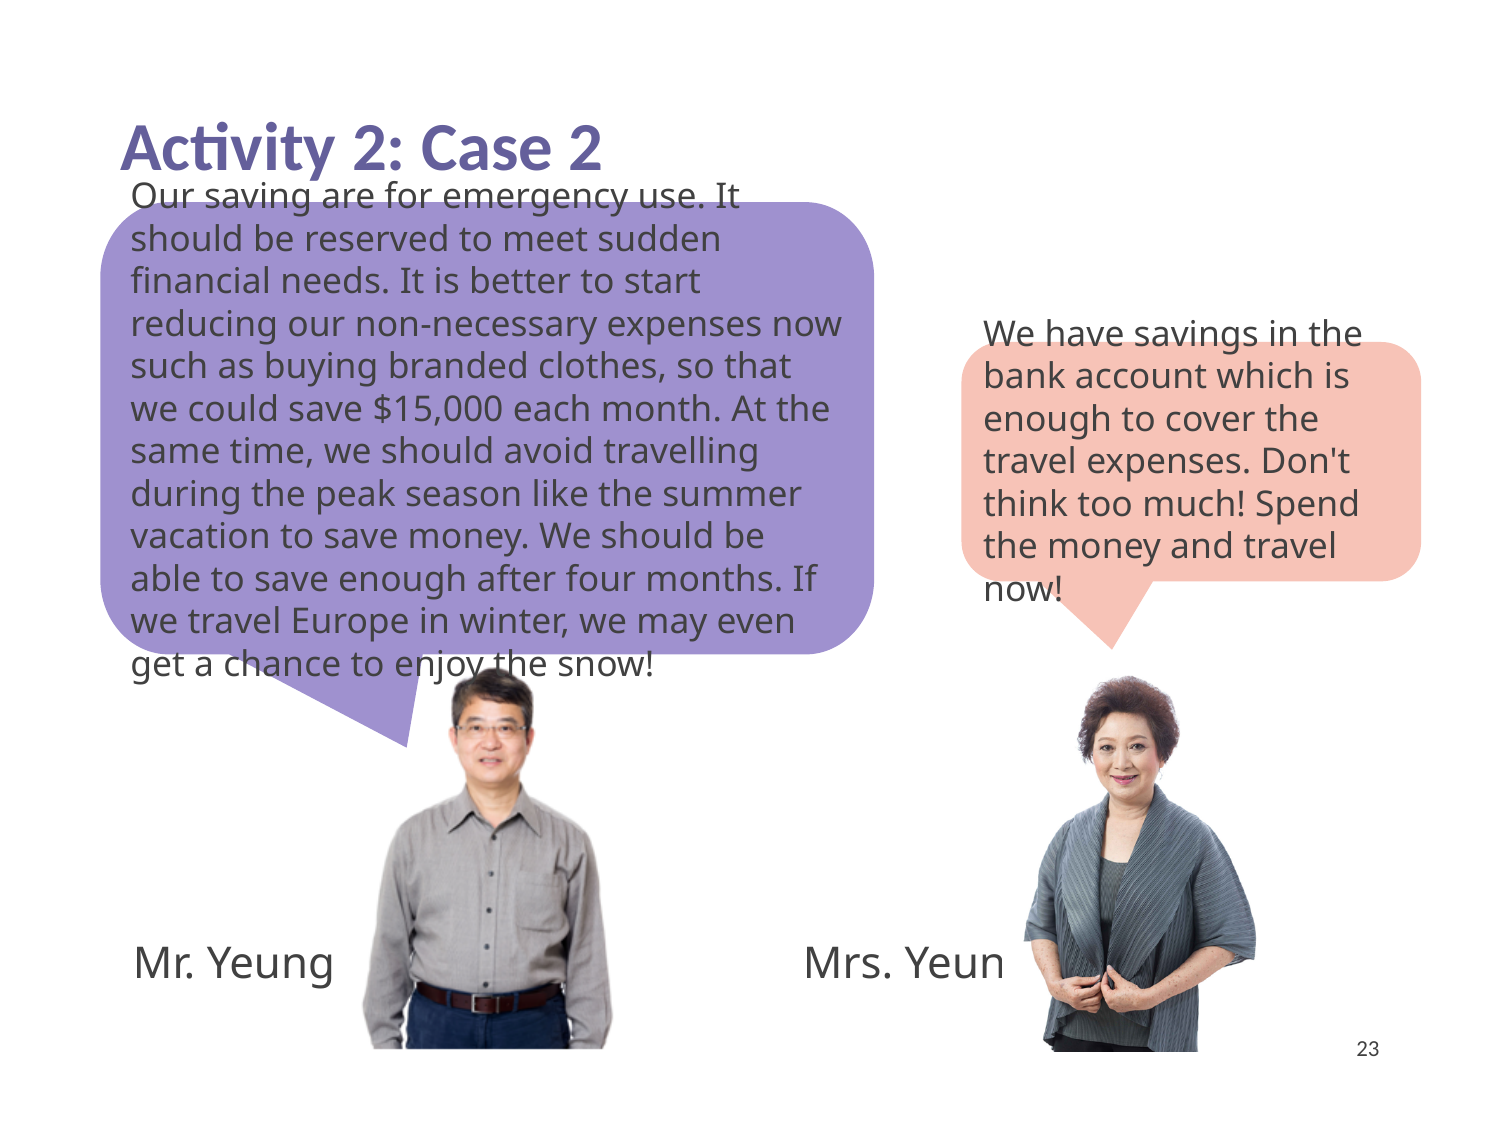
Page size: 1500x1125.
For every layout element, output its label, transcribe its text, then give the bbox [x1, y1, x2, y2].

slide_number 23 [1353, 1035, 1381, 1062]
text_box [100, 177, 875, 748]
picture [1002, 661, 1271, 1052]
picture [347, 748, 627, 1060]
text_box Mrs. Yeung [792, 924, 1002, 997]
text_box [961, 341, 1422, 650]
list Activity 2: Case 2 [119, 113, 1382, 343]
text_box Mr. Yeung [111, 924, 347, 997]
